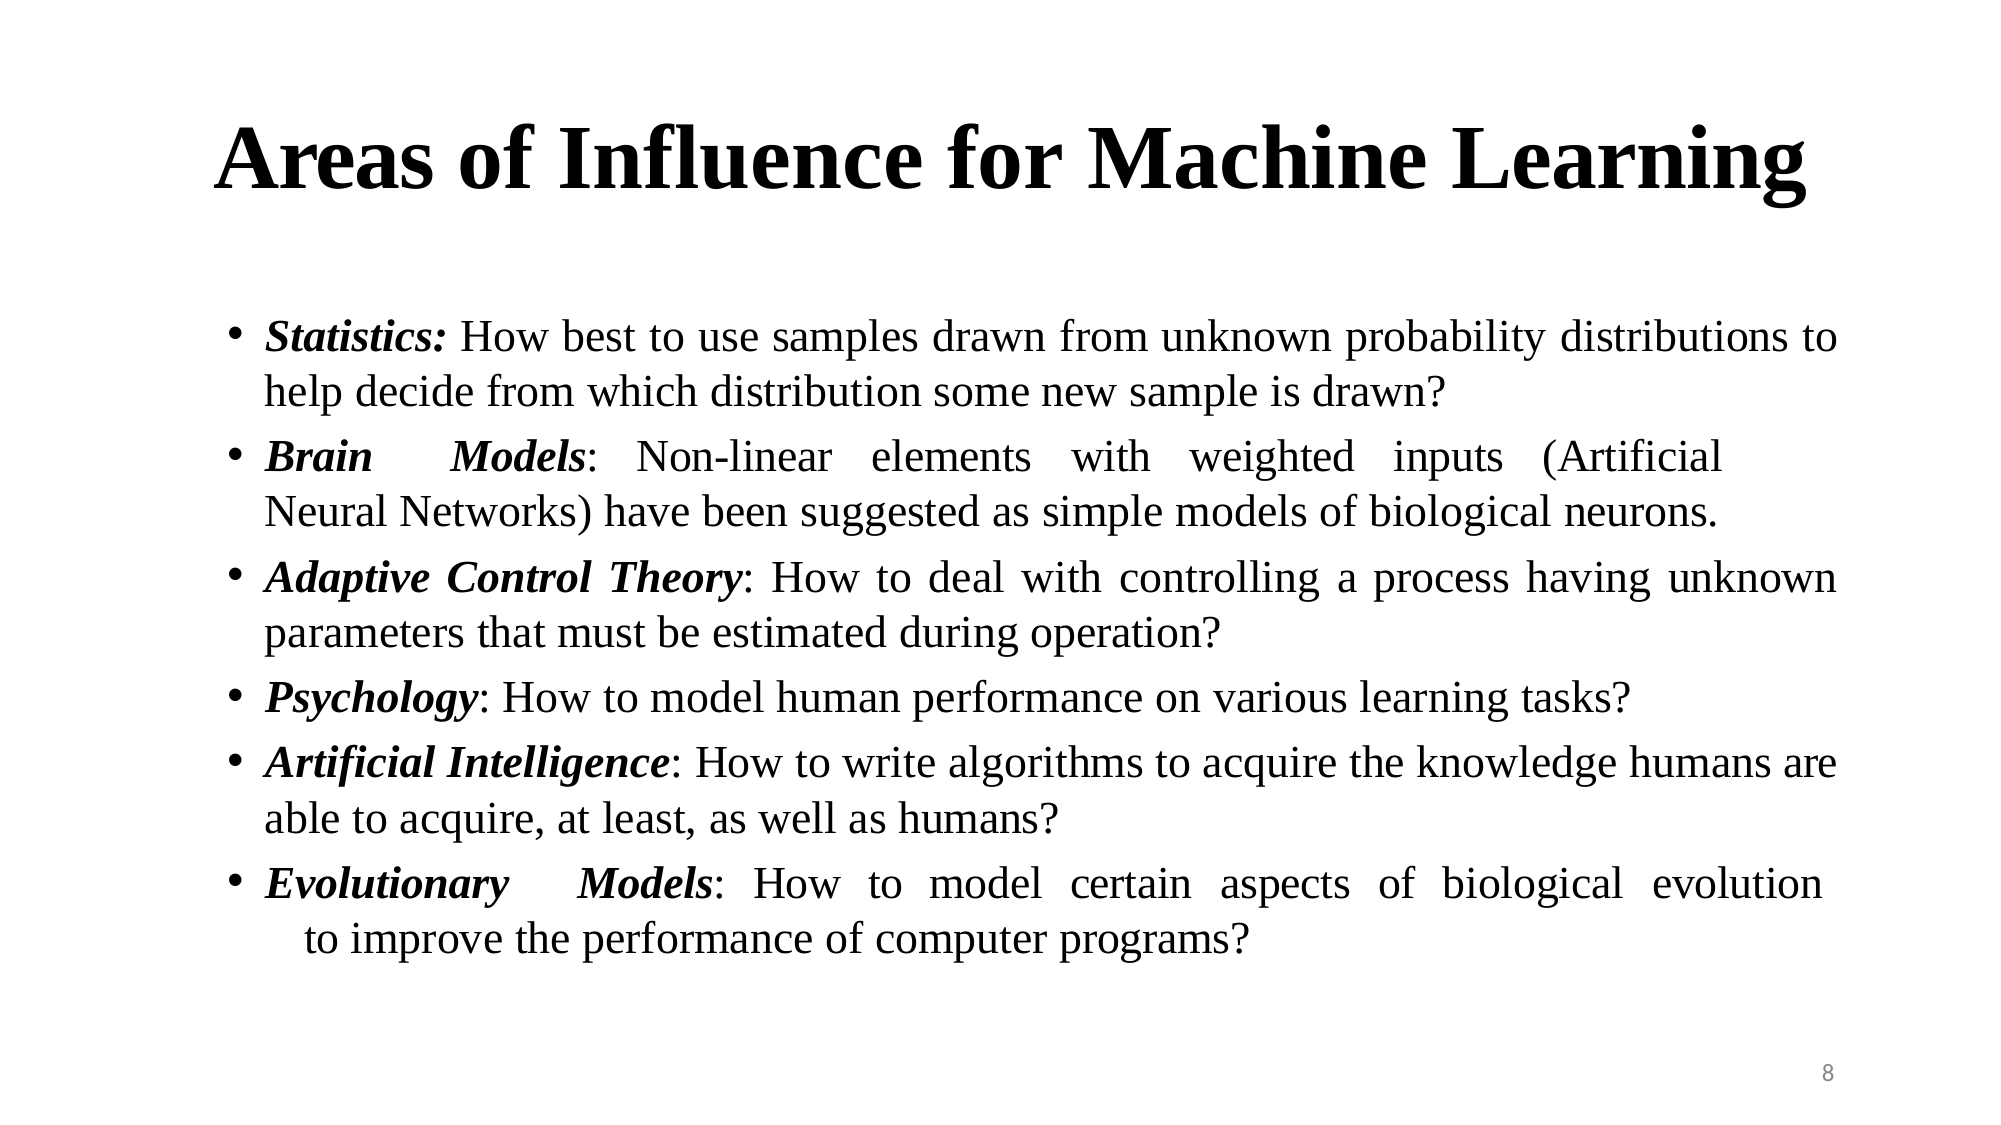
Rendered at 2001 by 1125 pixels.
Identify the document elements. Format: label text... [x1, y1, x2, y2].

title Areas of Influence for Machine Learning [153, 95, 1847, 286]
slide_number 8 [1815, 1060, 1856, 1125]
text_box Statistics: How best to use samples drawn from unknown probability distributions to help decide from which distribution some new sample is drawn? Brain Models: Non-linear elements with weighted inputs (Artificial Neural Networks) have been suggested as simple models of biological neurons. Adaptive Control Theory: How to deal with controlling a process having unknown parameters that must be estimated during operation? Psychology: How to model human performance on various learning tasks? Artificial Intelligence: How to write algorithms to acquire the knowledge humans are able to acquire, at least, as well as humans? Evolutionary Models: How to model certain aspects of biological evolution to improve the performance of computer programs? [225, 303, 1850, 963]
